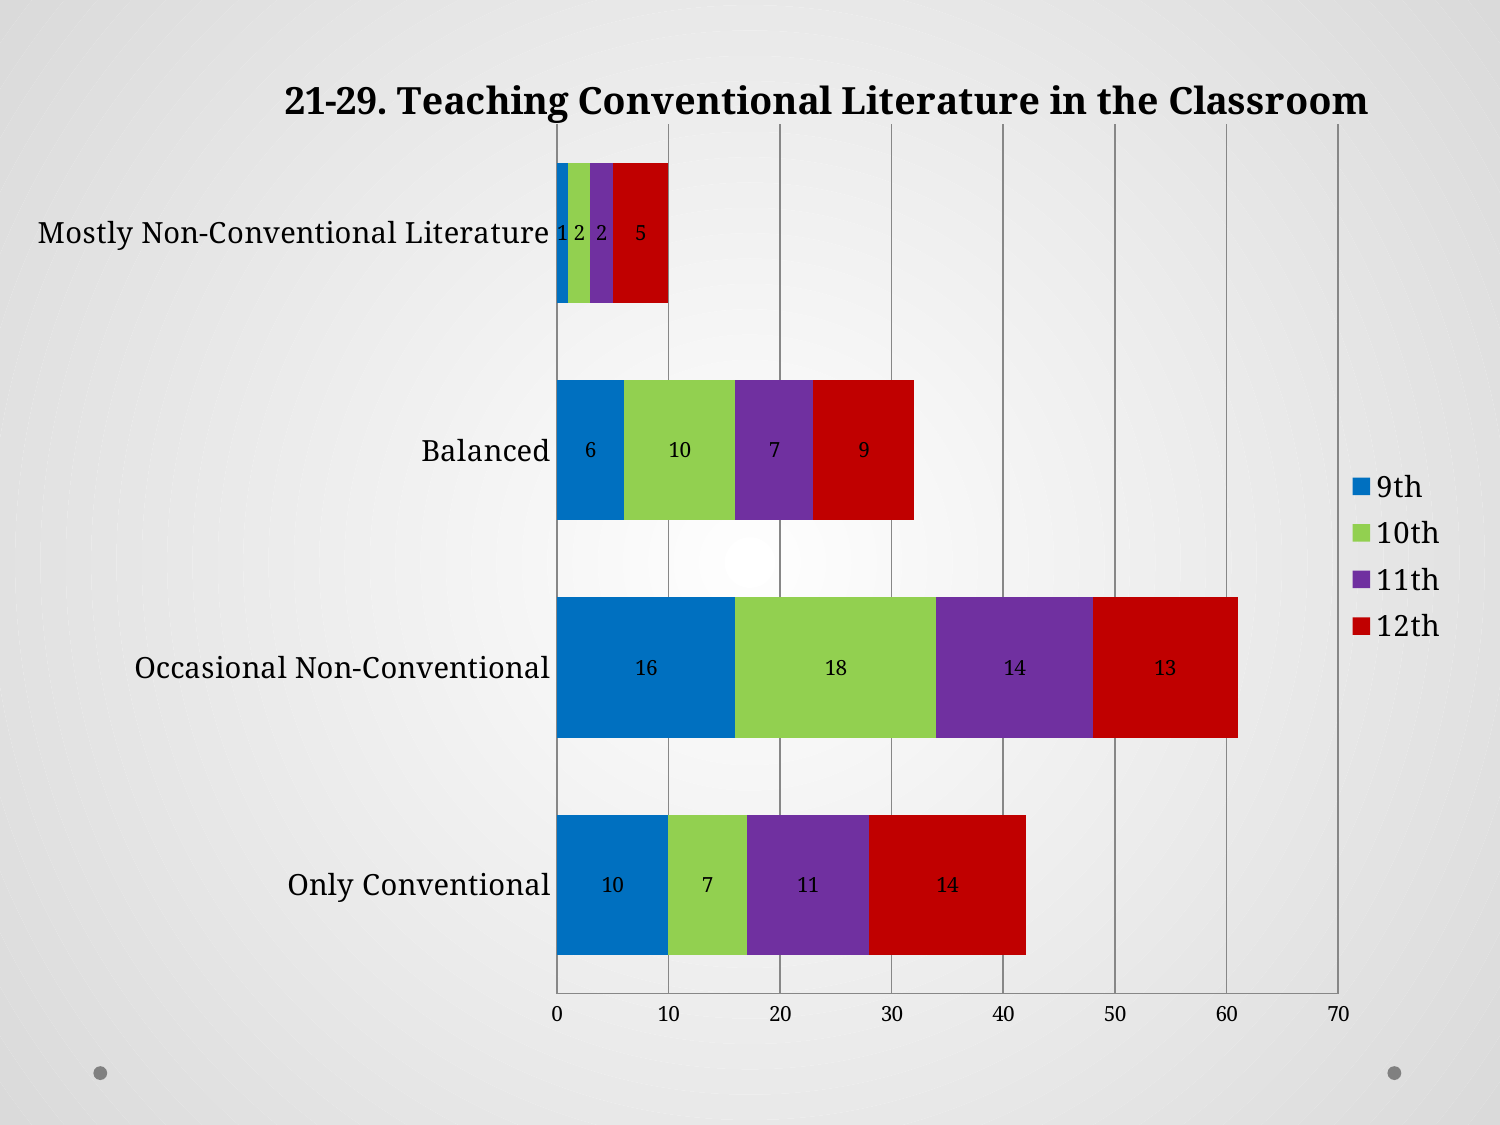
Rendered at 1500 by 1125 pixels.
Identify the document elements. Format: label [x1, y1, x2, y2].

chart [37, 62, 1463, 1051]
